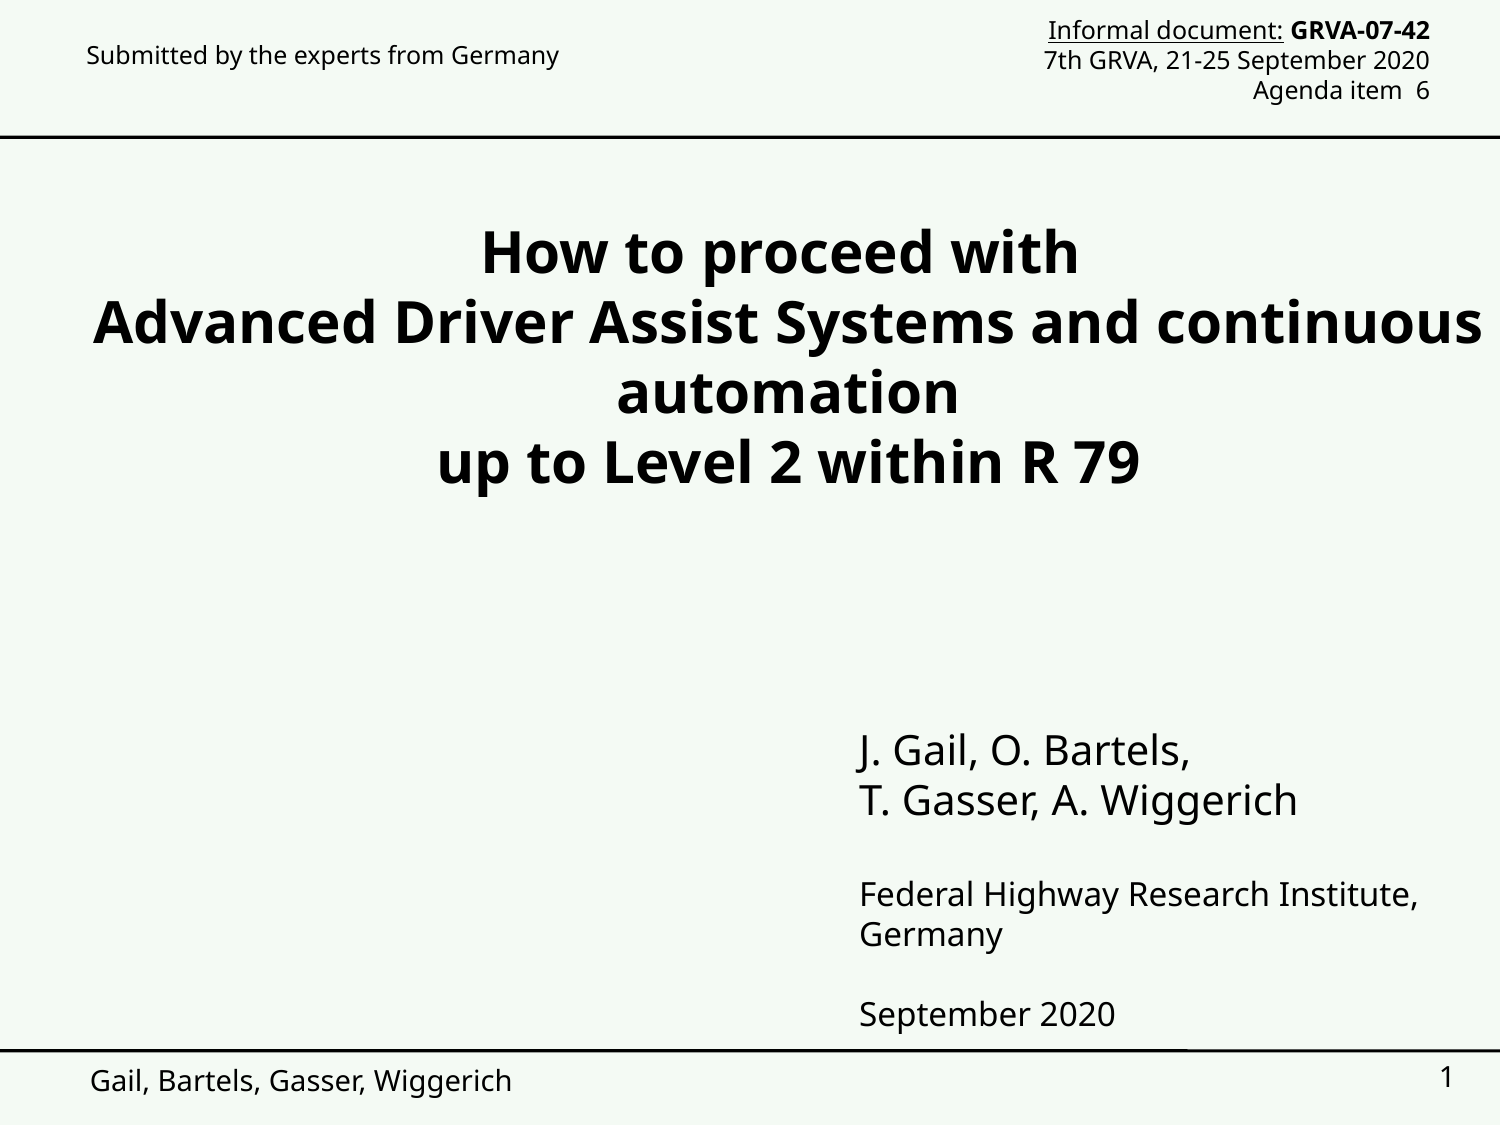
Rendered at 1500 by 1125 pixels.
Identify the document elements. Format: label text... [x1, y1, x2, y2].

text_box Submitted by the experts from Germany [71, 31, 575, 107]
text_box J. Gail, O. Bartels, T. Gasser, A. Wiggerich Federal Highway Research Institute, Germany September 2020 [844, 716, 1447, 1041]
title How to proceed with Advanced Driver Assist Systems and continuous automation up to Level 2 within R 79 [76, 373, 1500, 668]
text_box 1 [1120, 1051, 1471, 1125]
text_box Informal document: GRVA-07-42 7th GRVA, 21-25 September 2020 Agenda item 6 [1028, 7, 1446, 142]
text_box Gail, Bartels, Gasser, Wiggerich [74, 1054, 762, 1125]
